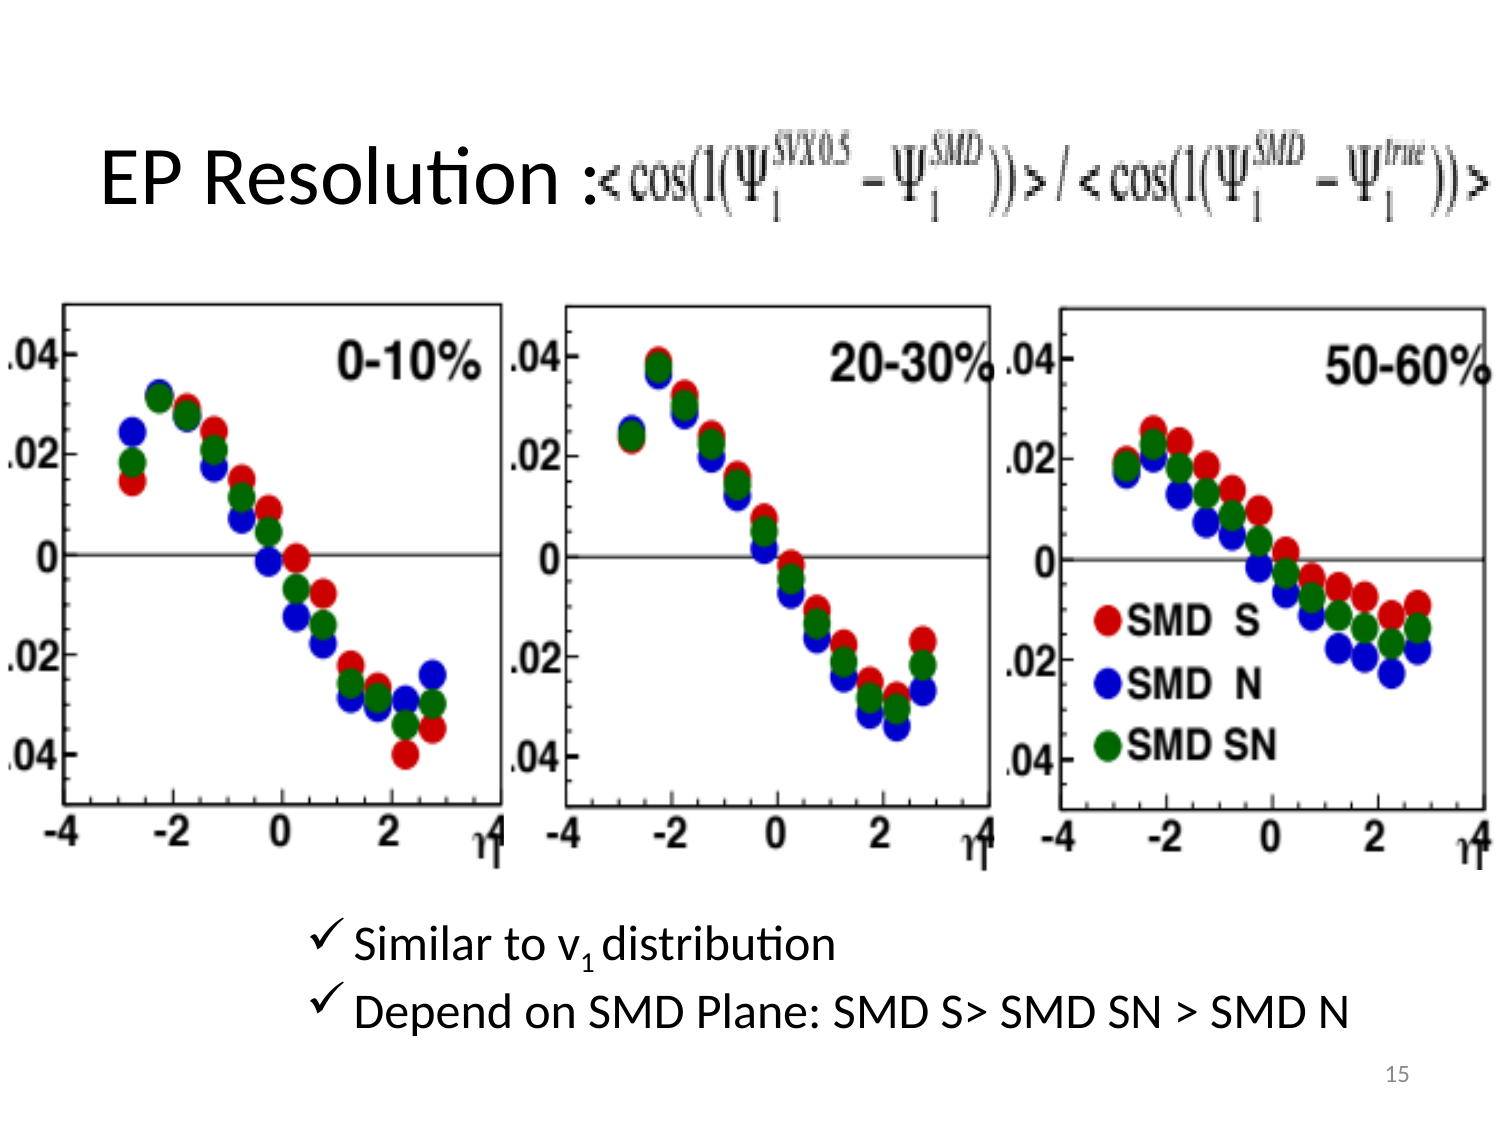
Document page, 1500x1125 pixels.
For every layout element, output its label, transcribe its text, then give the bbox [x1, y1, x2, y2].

slide_number 15 [1074, 1042, 1425, 1103]
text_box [592, 114, 1492, 229]
title EP Resolution : [85, 77, 1436, 265]
text_box Similar to v1 distribution Depend on SMD Plane: SMD S> SMD SN > SMD N [292, 902, 1435, 1046]
picture [0, 296, 1500, 875]
